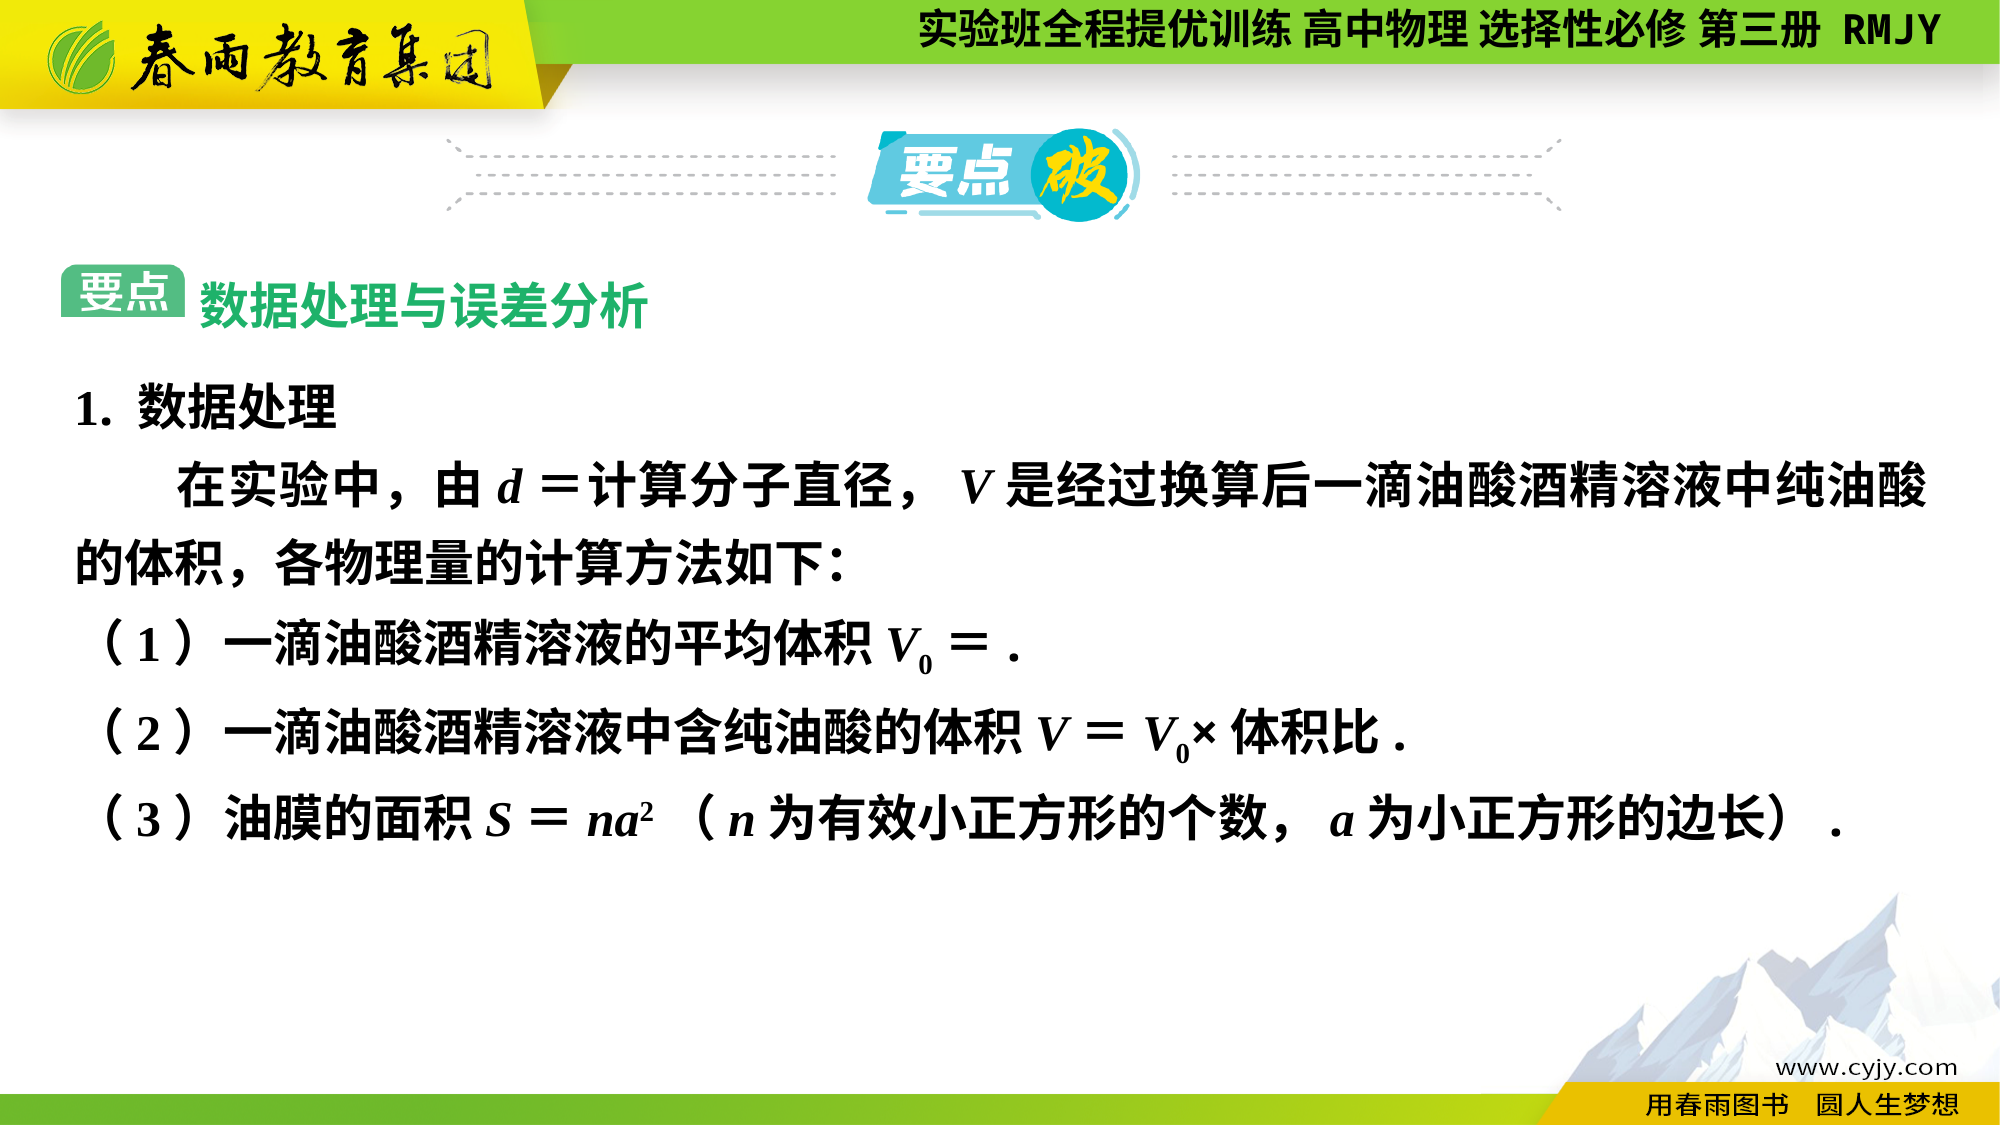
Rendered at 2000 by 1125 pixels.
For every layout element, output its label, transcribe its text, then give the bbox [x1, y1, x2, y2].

text_box 数据处理与误差分析 [184, 237, 1944, 343]
picture [0, 0, 2000, 1125]
